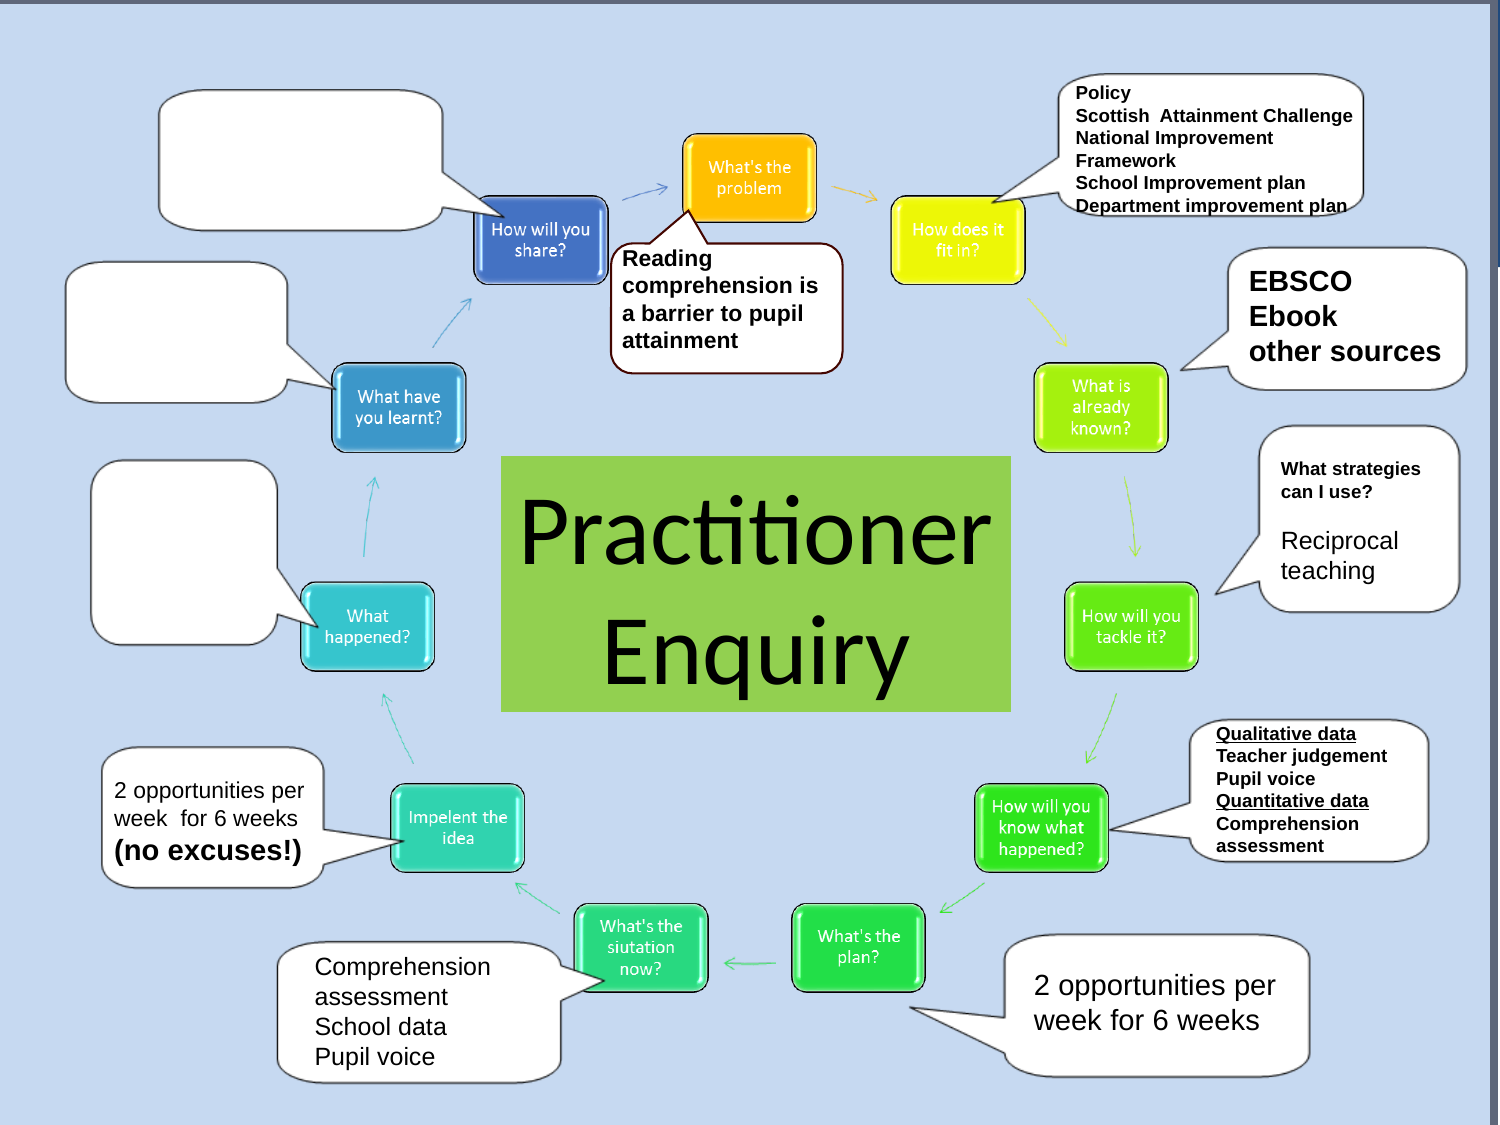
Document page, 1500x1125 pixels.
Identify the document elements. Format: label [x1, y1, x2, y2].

text_box [0, 0, 1498, 1125]
picture [64, 72, 1470, 1086]
